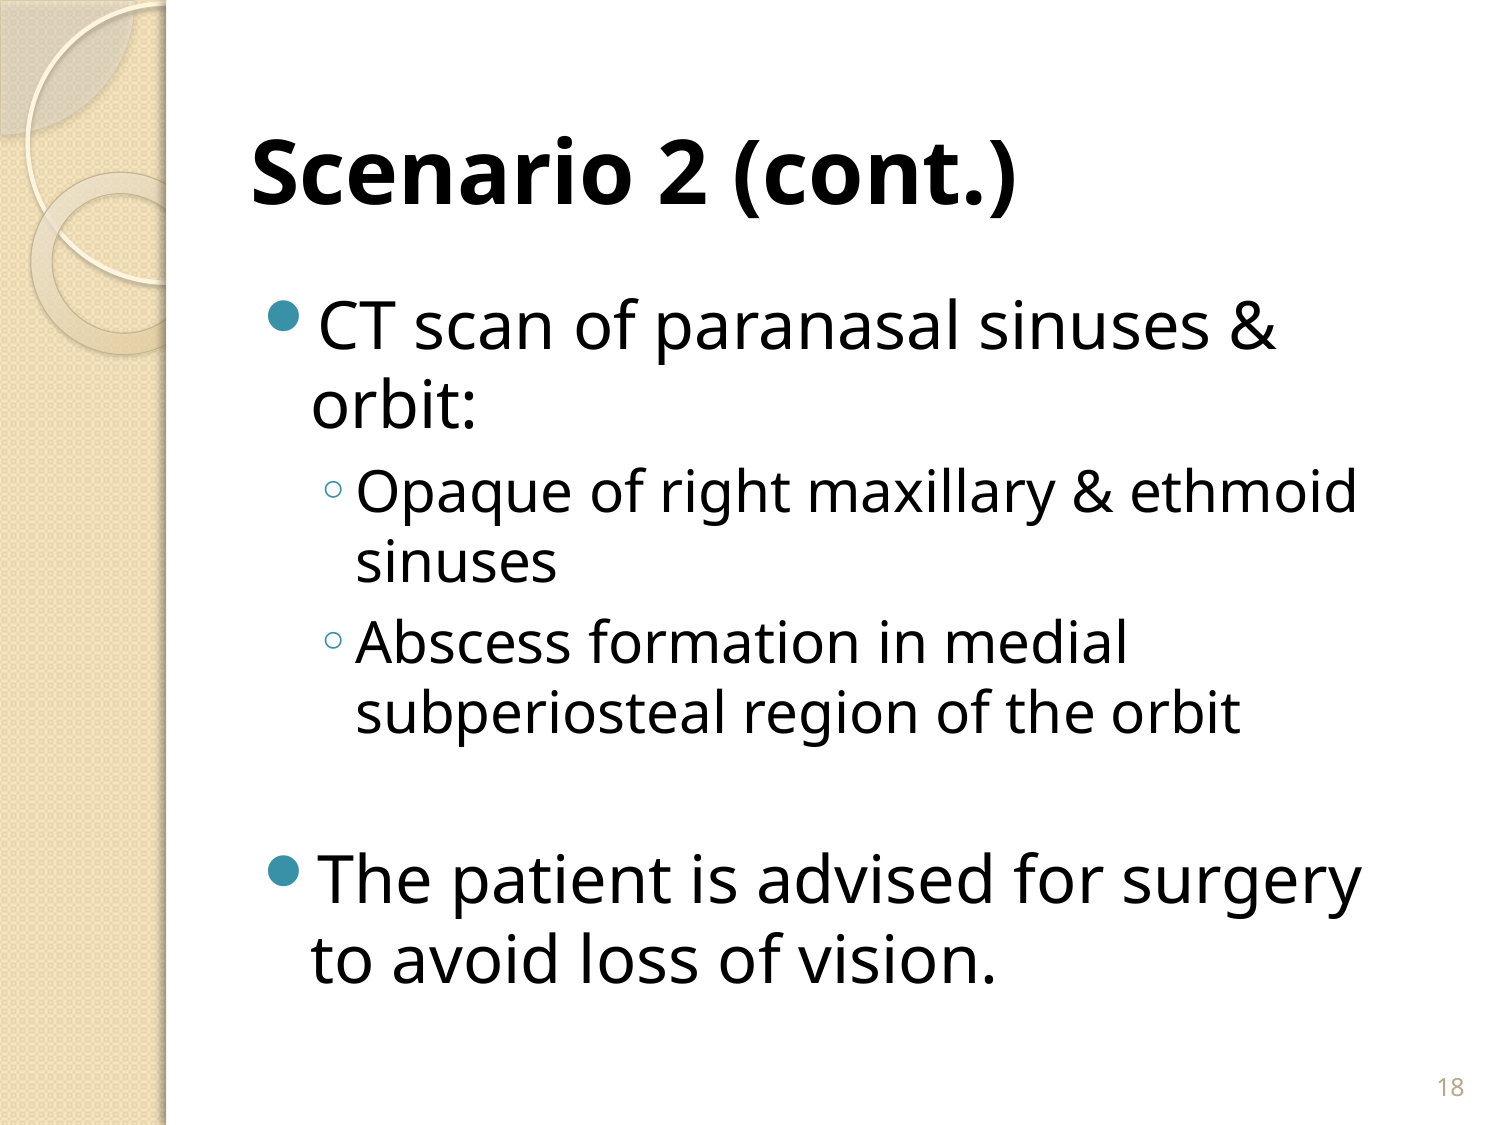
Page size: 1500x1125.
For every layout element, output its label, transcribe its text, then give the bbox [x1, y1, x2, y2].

title Scenario 2 (cont.) [235, 75, 1466, 263]
slide_number 18 [1413, 1034, 1488, 1113]
list CT scan of paranasal sinuses & orbit: Opaque of right maxillary & ethmoid sinuses Abscess formation in medial subperiosteal region of the orbit The patient is advised for surgery to avoid loss of vision. [235, 275, 1450, 1063]
